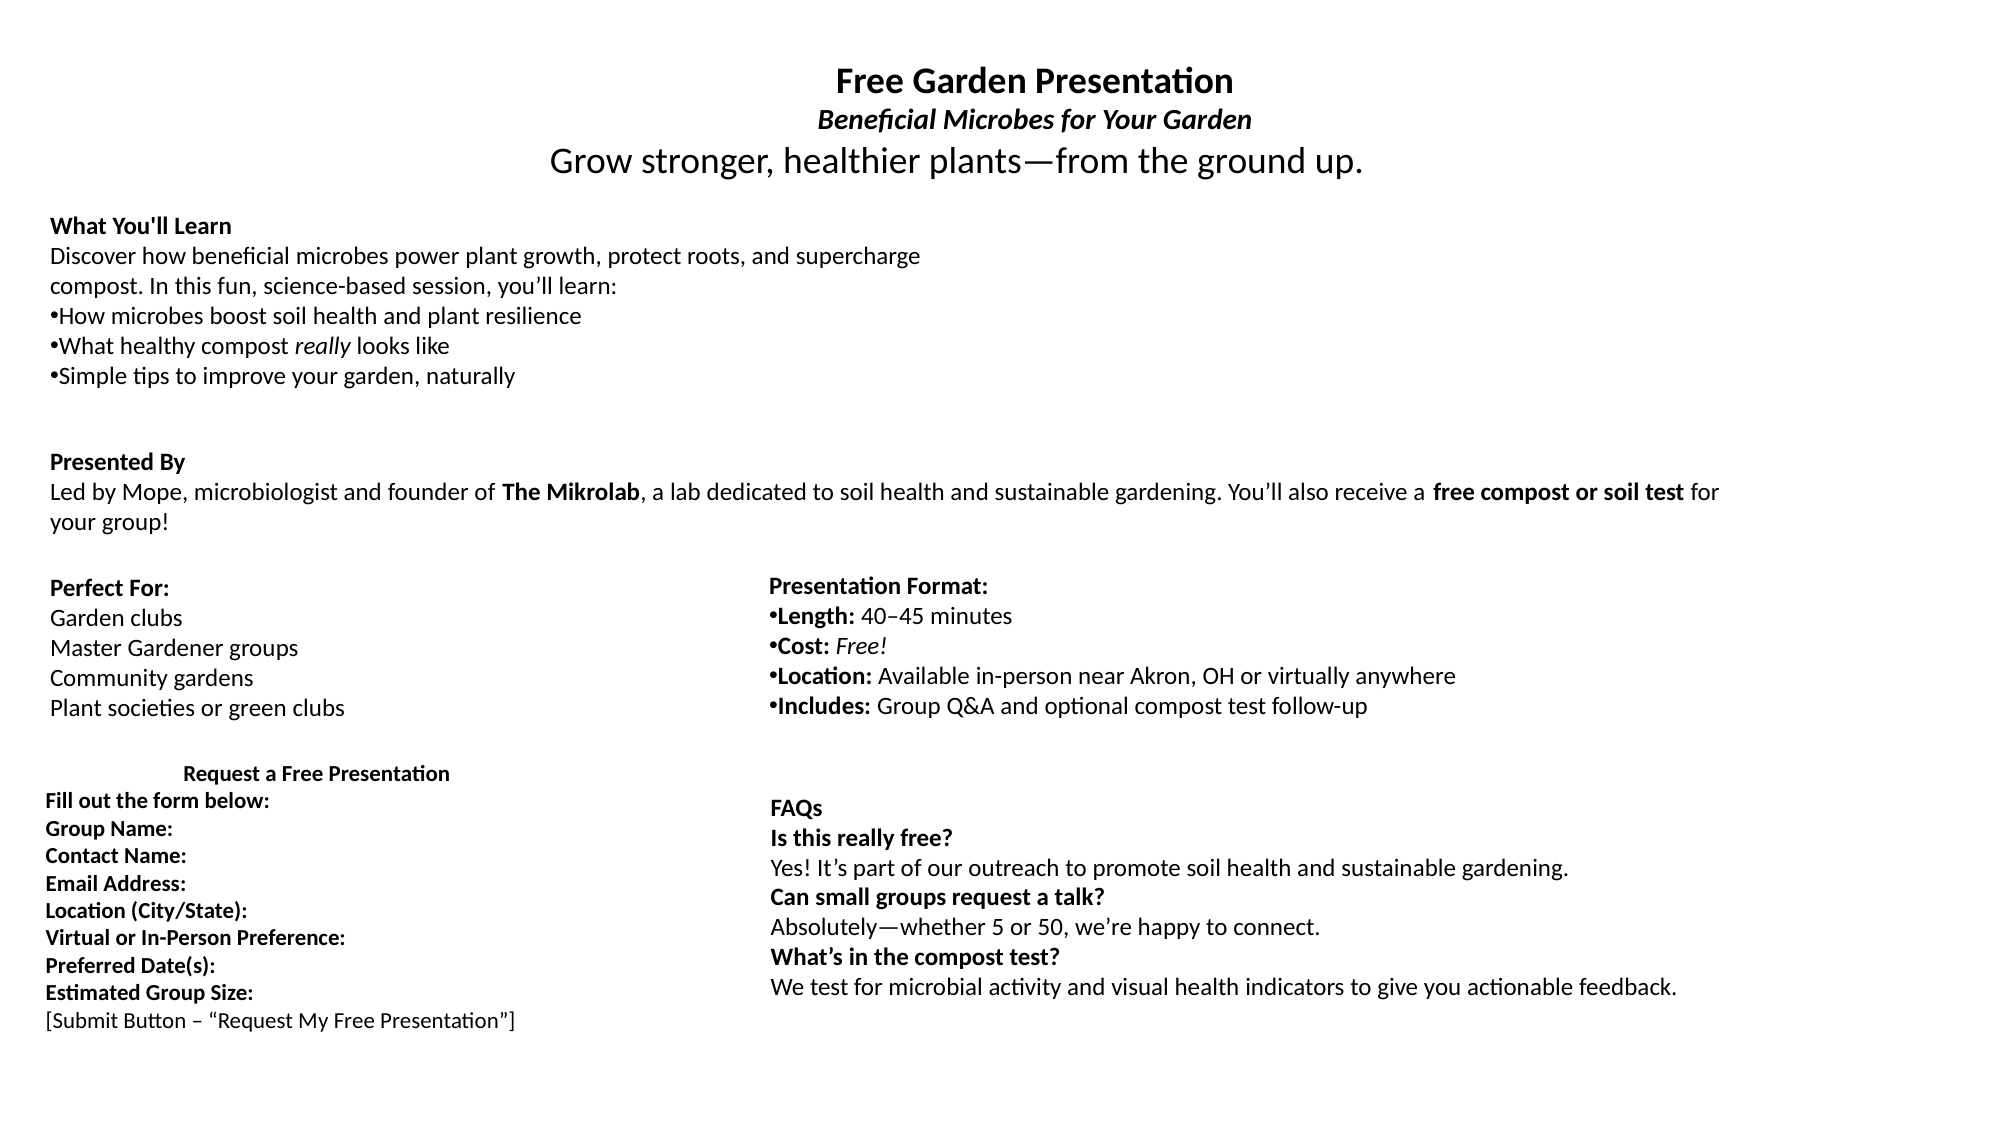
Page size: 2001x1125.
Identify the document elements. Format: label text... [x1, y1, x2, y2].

text_box What You'll Learn Discover how beneficial microbes power plant growth, protect roots, and supercharge compost. In this fun, science-based session, you’ll learn: How microbes boost soil health and plant resilience What healthy compost really looks like Simple tips to improve your garden, naturally [35, 202, 1036, 397]
text_box Presentation Format: Length: 40–45 minutes Cost: Free! Location: Available in-person near Akron, OH or virtually anywhere Includes: Group Q&A and optional compost test follow-up [754, 562, 1536, 727]
text_box Perfect For: Garden clubs Master Gardener groups Community gardens Plant societies or green clubs [35, 564, 370, 729]
text_box Presented By Led by Mope, microbiologist and founder of The Mikrolab, a lab dedicated to soil health and sustainable gardening. You’ll also receive a free compost or soil test for your group! [35, 437, 1783, 543]
text_box Free Garden Presentation Beneficial Microbes for Your Garden Grow stronger, healthier plants—from the ground up. [535, 48, 1536, 189]
text_box Request a Free Presentation Fill out the form below: Group Name: Contact Name: Email Address: Location (City/State): Virtual or In-Person Preference: Preferred Date(s): Estimated Group Size: [Submit Button – “Request My Free Presentation”] [30, 750, 603, 1041]
text_box FAQs Is this really free? Yes! It’s part of our outreach to promote soil health and sustainable gardening. Can small groups request a talk? Absolutely—whether 5 or 50, we’re happy to connect. What’s in the compost test? We test for microbial activity and visual health indicators to give you actionable feedback. [755, 783, 1756, 1009]
